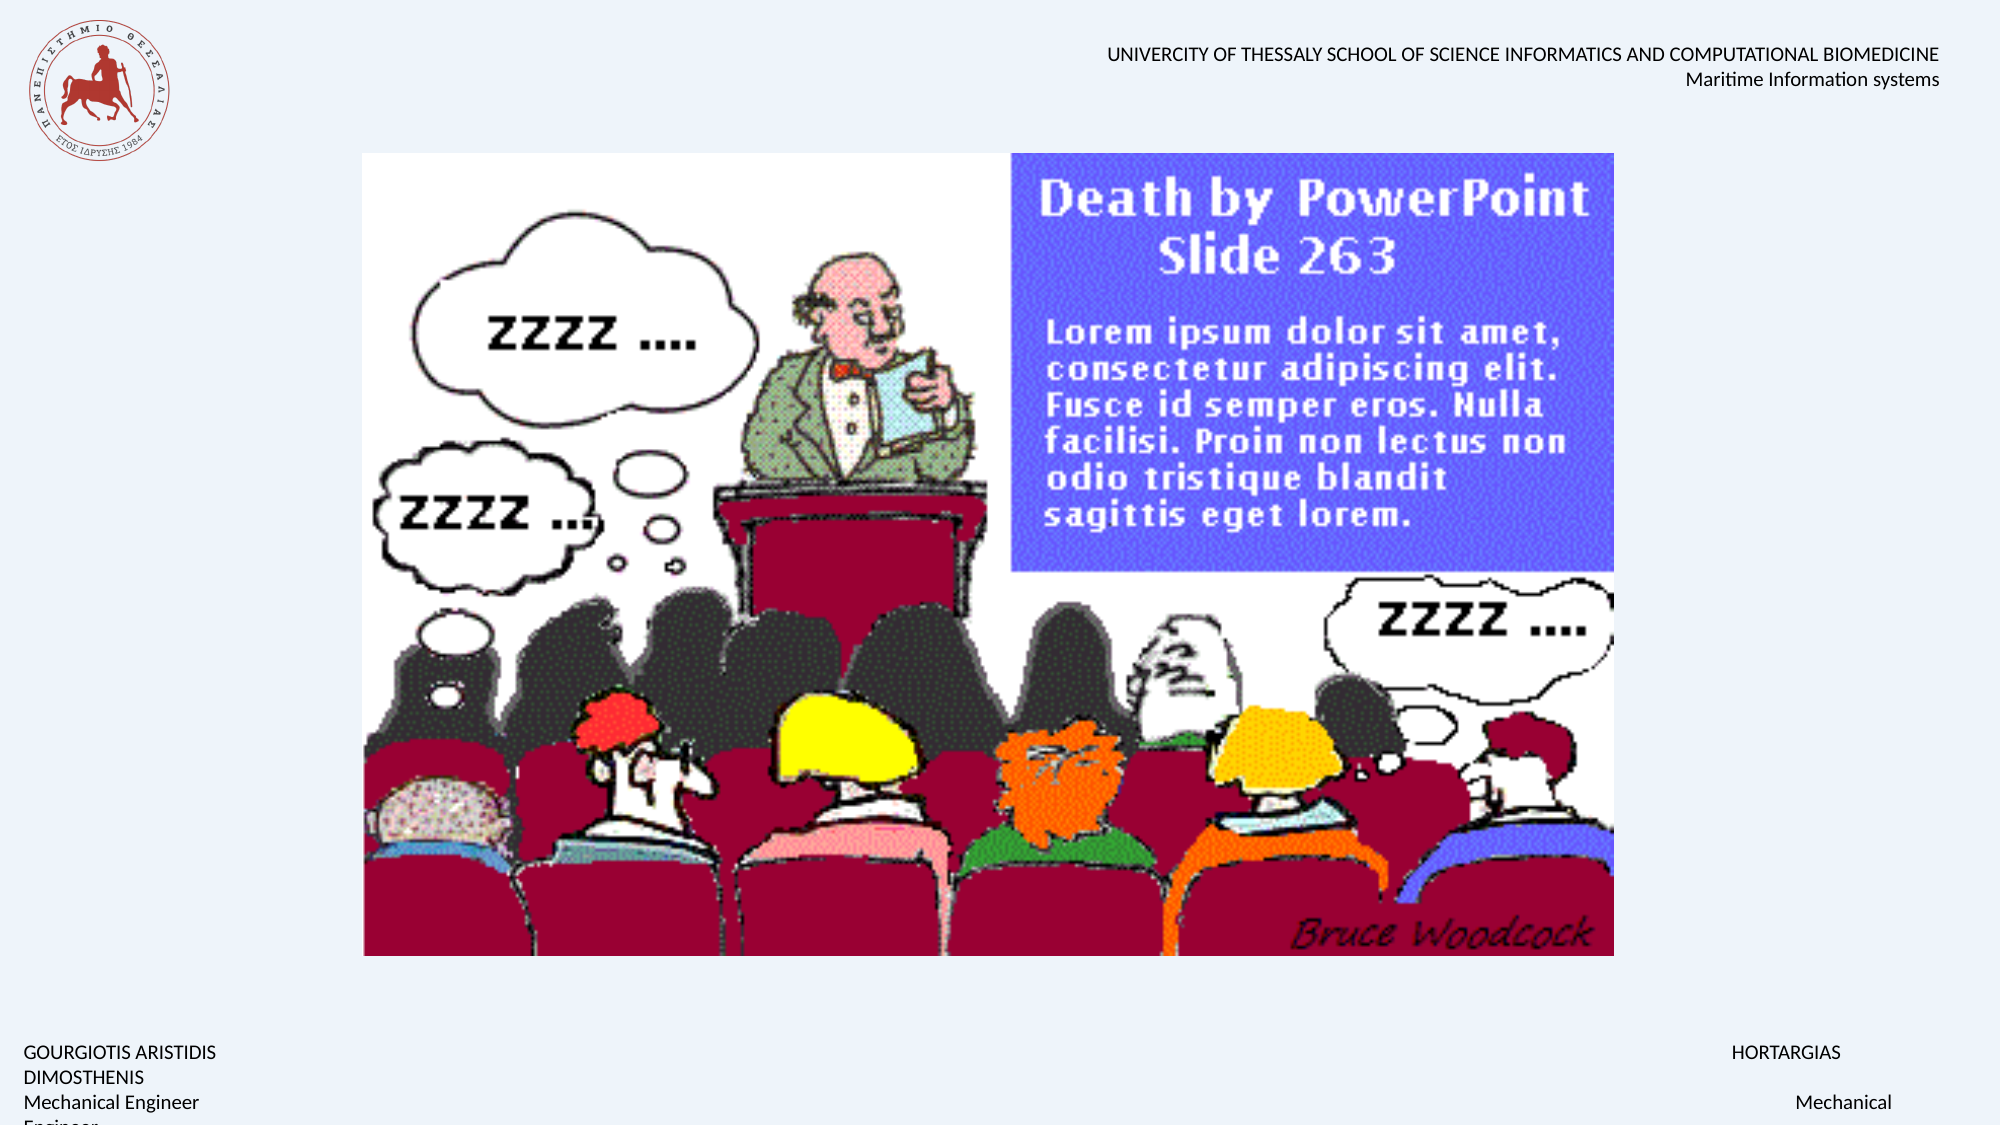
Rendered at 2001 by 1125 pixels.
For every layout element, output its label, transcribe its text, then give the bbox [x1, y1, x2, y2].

text_box GOURGIOTIS ARISTIDIS HORTARGIAS DIMOSTHENIS Mechanical Engineer Mechanical Engineer [8, 1030, 1984, 1125]
picture [361, 153, 1614, 956]
picture [27, 20, 172, 162]
text_box UNIVERCITY OF THESSALY SCHOOL OF SCIENCE INFORMATICS AND COMPUTATIONAL BIOMEDICINE Maritime Information systems [229, 32, 1955, 98]
